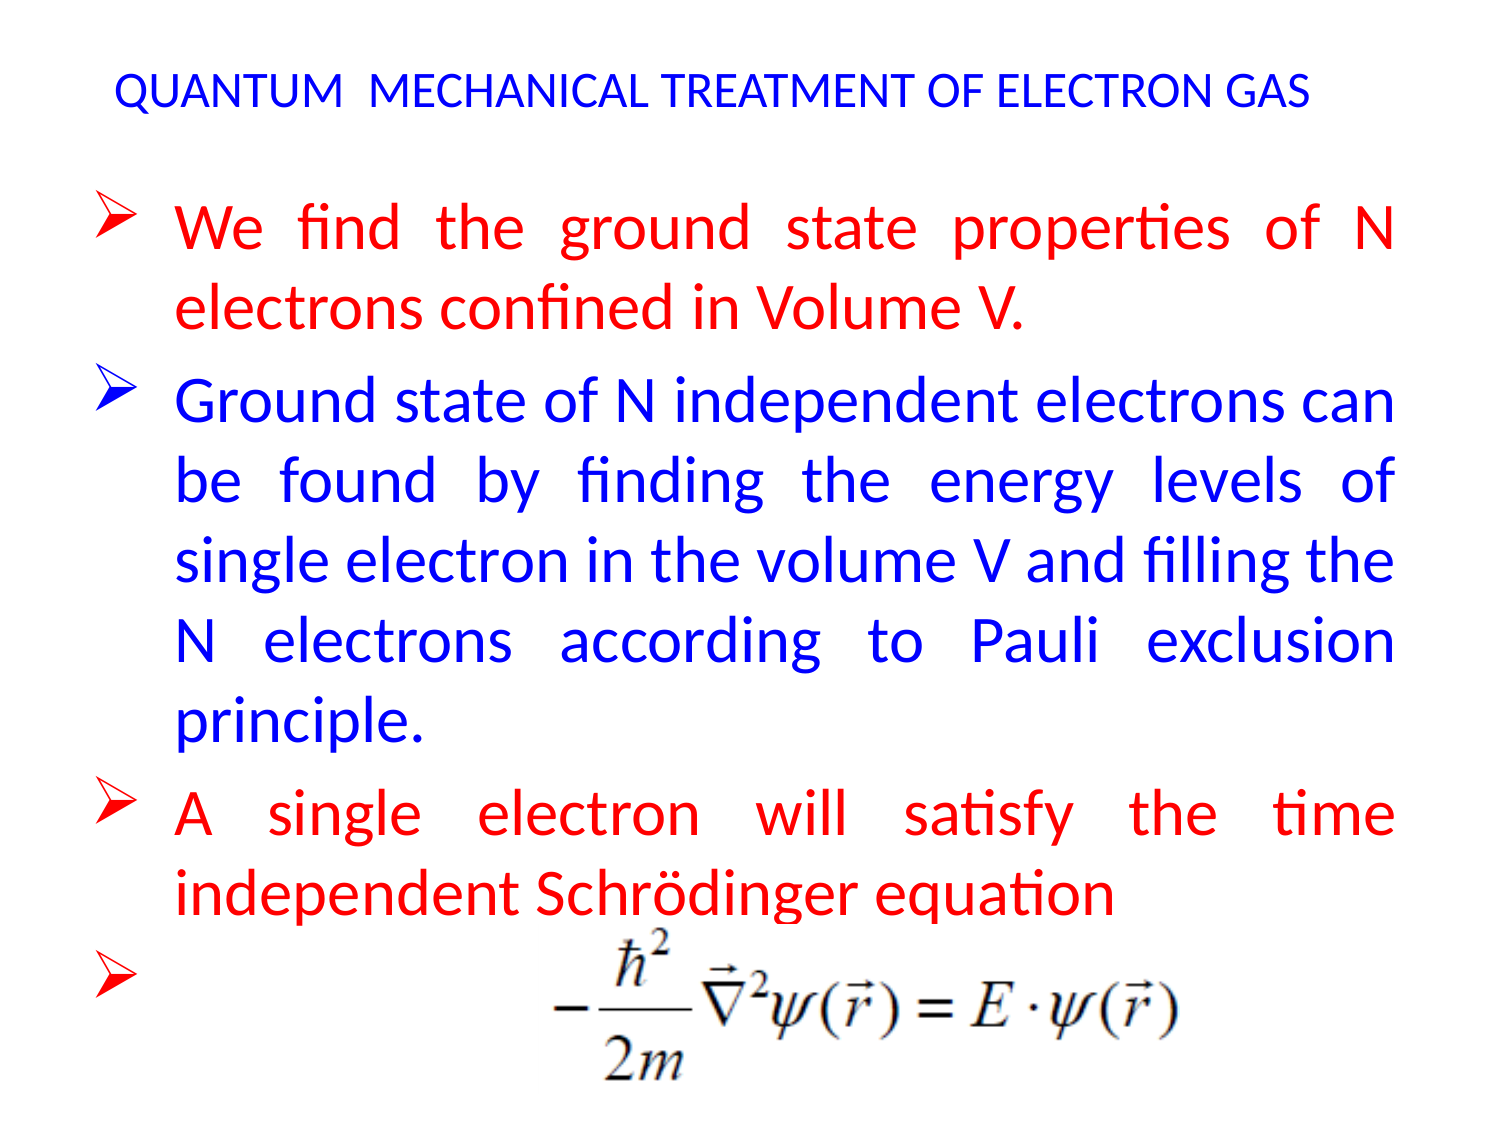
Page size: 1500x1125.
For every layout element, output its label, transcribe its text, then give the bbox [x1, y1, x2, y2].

title QUANTUM MECHANICAL TREATMENT OF ELECTRON GAS [75, 24, 1350, 150]
picture [537, 924, 1180, 1094]
subtitle We find the ground state properties of N electrons confined in Volume V. Ground state of N independent electrons can be found by finding the energy levels of single electron in the volume V and filling the N electrons according to Pauli exclusion principle. A single electron will satisfy the time independent Schrödinger equation [75, 174, 1413, 1125]
